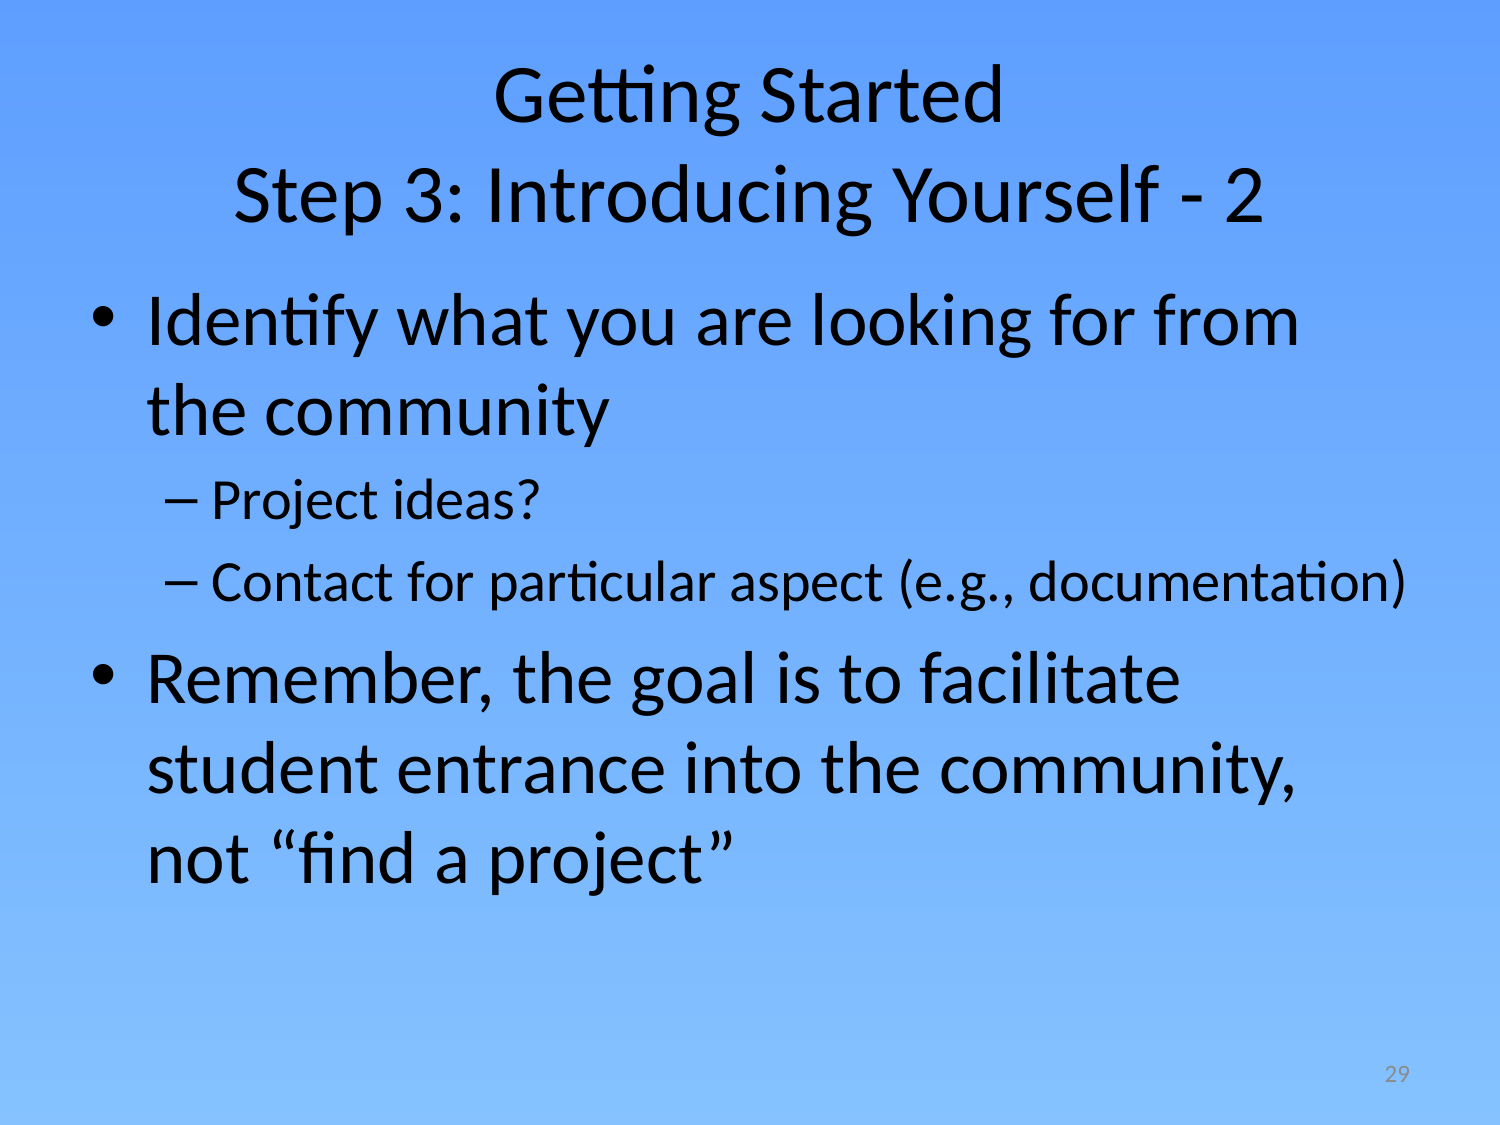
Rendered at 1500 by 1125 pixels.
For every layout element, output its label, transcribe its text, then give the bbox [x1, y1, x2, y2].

title Getting Started Step 3: Introducing Yourself - 2 [74, 44, 1426, 233]
list Identify what you are looking for from the community Project ideas? Contact for particular aspect (e.g., documentation) Remember, the goal is to facilitate student entrance into the community, not “find a project” [74, 262, 1426, 1006]
slide_number 29 [1074, 1042, 1425, 1103]
